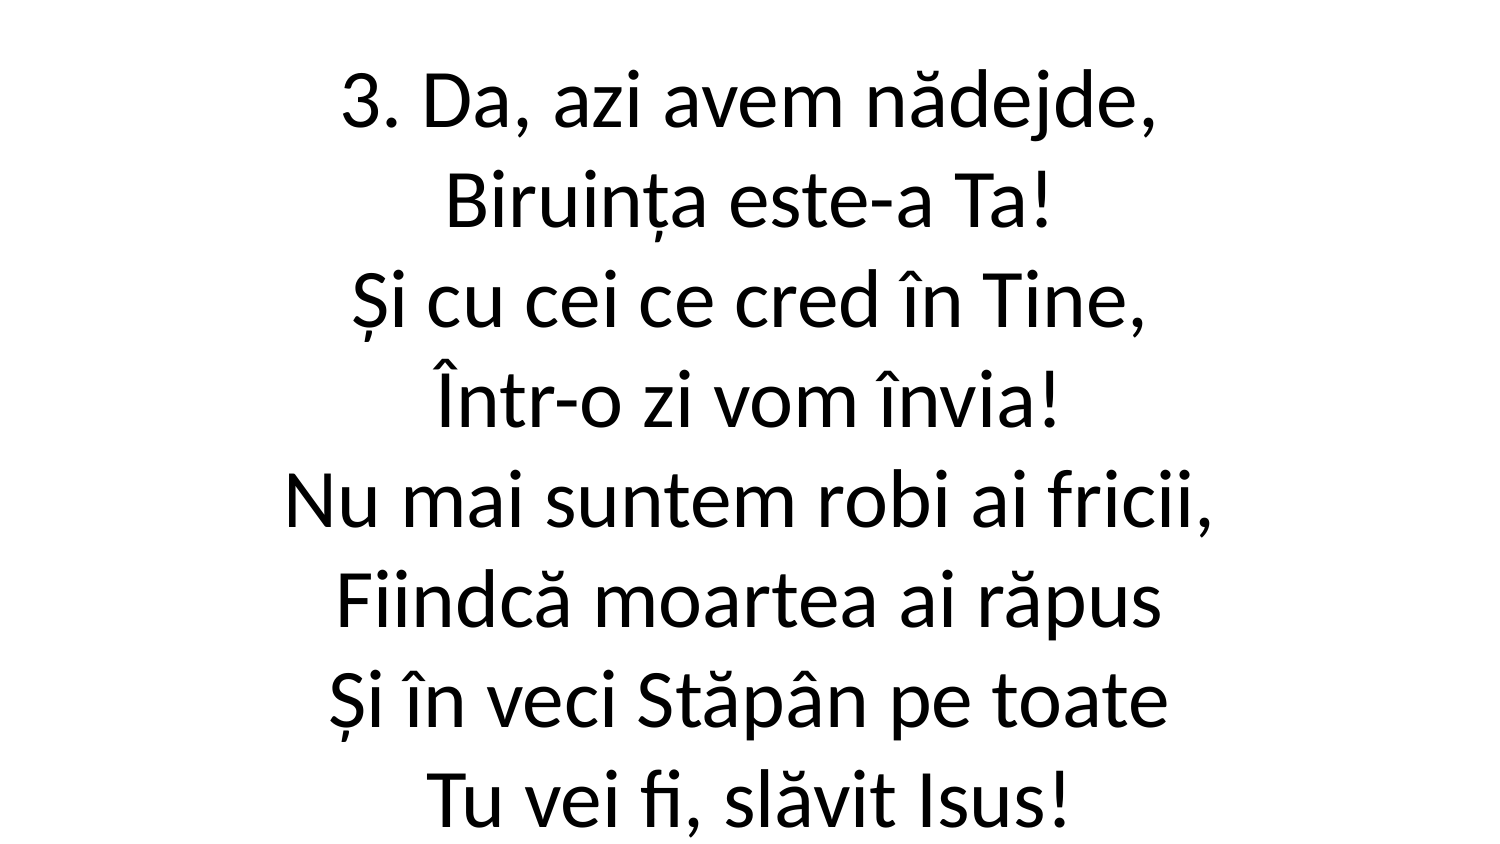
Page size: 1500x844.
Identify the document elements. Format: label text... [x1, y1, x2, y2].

text_box 3. Da, azi avem nădejde, Biruința este-a Ta! Și cu cei ce cred în Tine, Într-o zi vom învia! Nu mai suntem robi ai fricii, Fiindcă moartea ai răpus Și în veci Stăpân pe toate Tu vei fi, slăvit Isus! [269, 0, 1231, 844]
